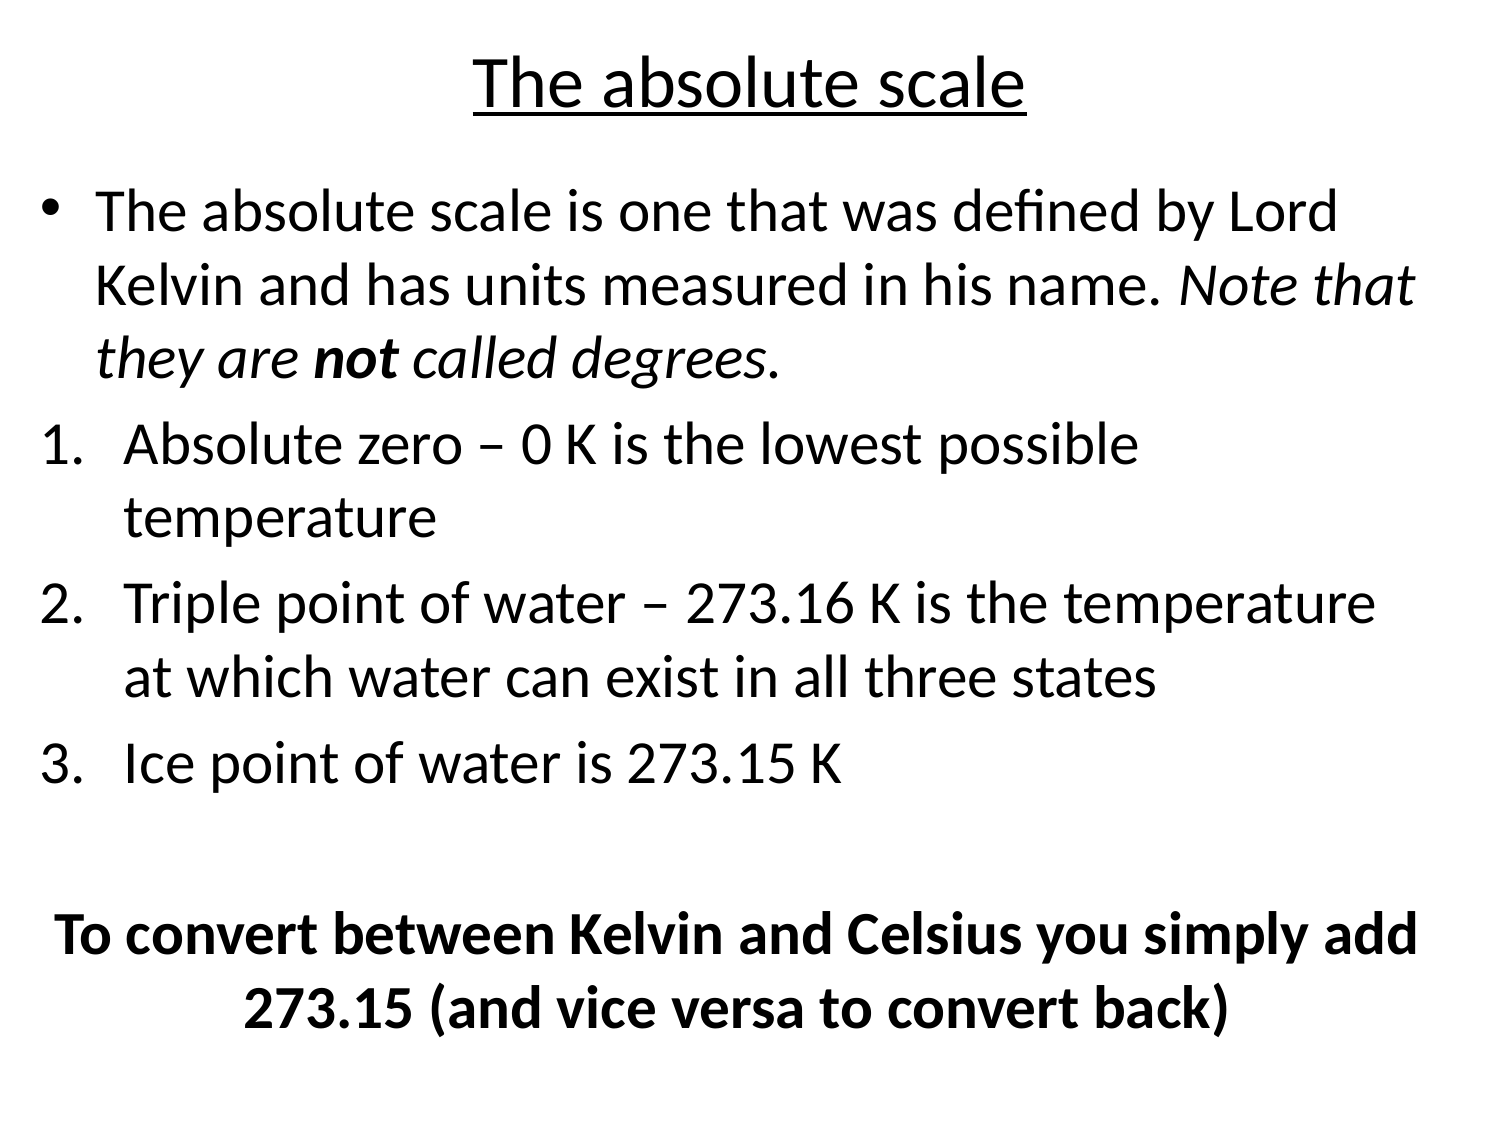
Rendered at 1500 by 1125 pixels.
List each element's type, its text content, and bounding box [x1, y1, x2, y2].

title The absolute scale [75, 24, 1425, 130]
list The absolute scale is one that was defined by Lord Kelvin and has units measured in his name. Note that they are not called degrees. Absolute zero – 0 K is the lowest possible temperature Triple point of water – 273.16 K is the temperature at which water can exist in all three states Ice point of water is 273.15 K To convert between Kelvin and Celsius you simply add 273.15 (and vice versa to convert back) [24, 162, 1450, 1063]
